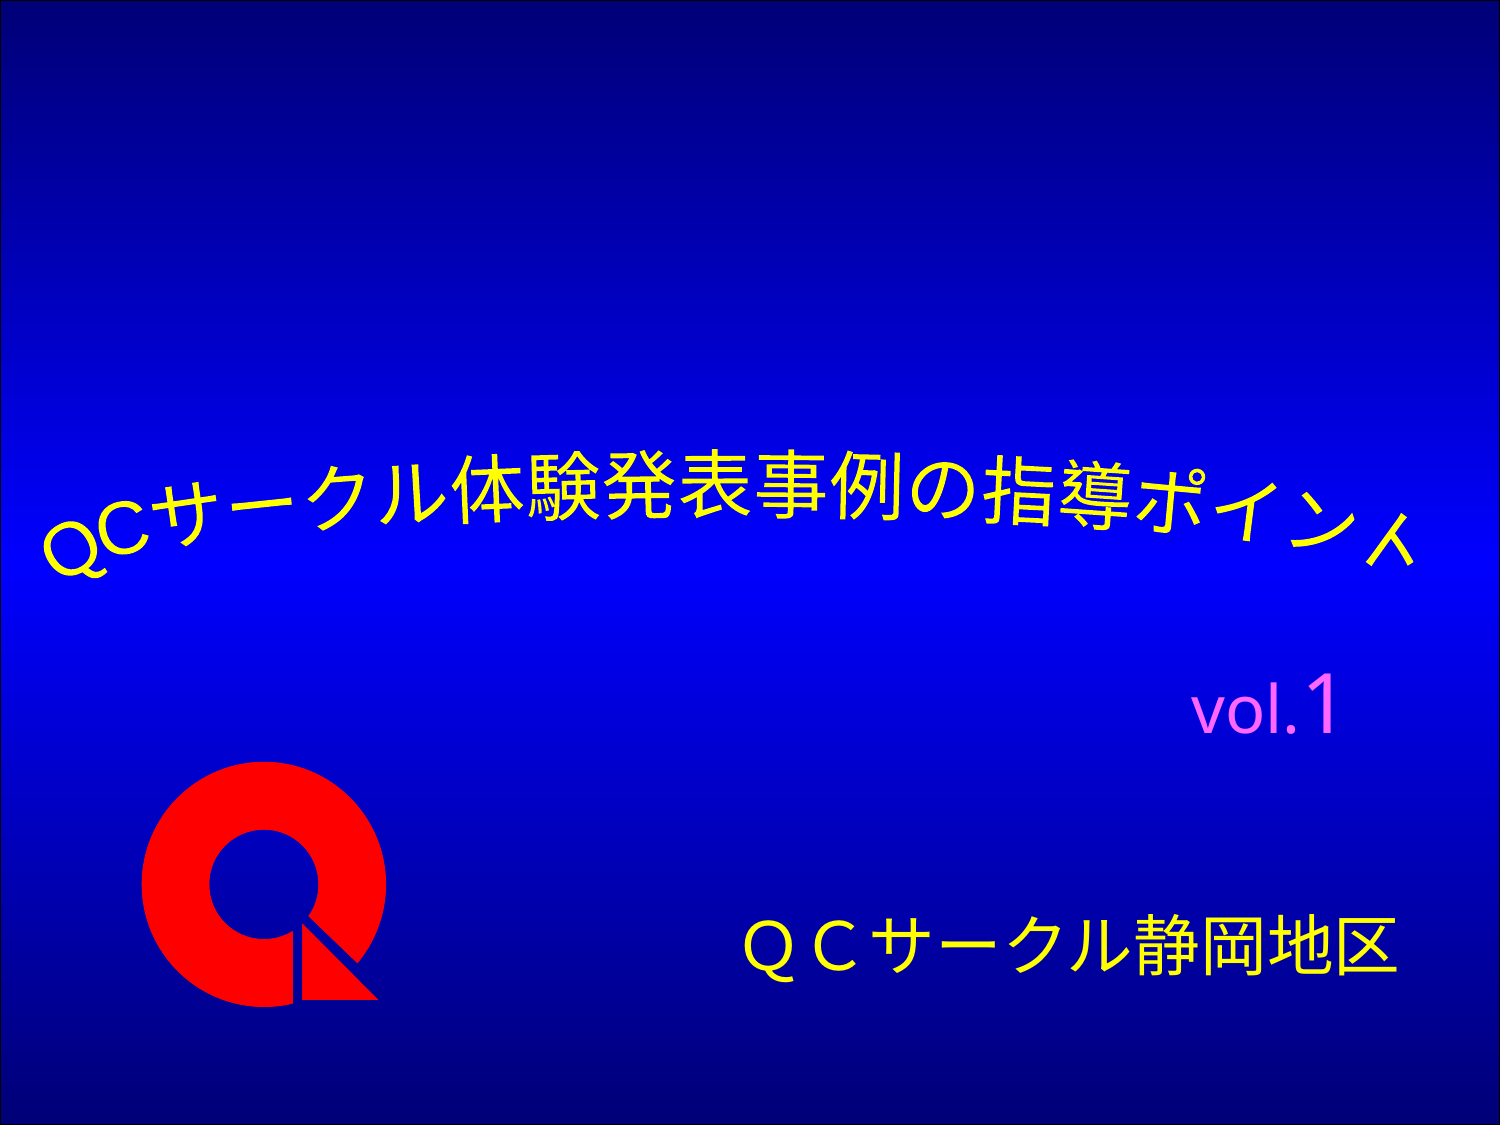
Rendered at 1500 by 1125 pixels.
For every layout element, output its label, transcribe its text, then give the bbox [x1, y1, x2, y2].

text_box vol.1 [1176, 642, 1434, 758]
text_box [0, 0, 1500, 1125]
picture [140, 761, 387, 1008]
subtitle ＱＣサークル静岡地区 [699, 896, 1437, 1125]
